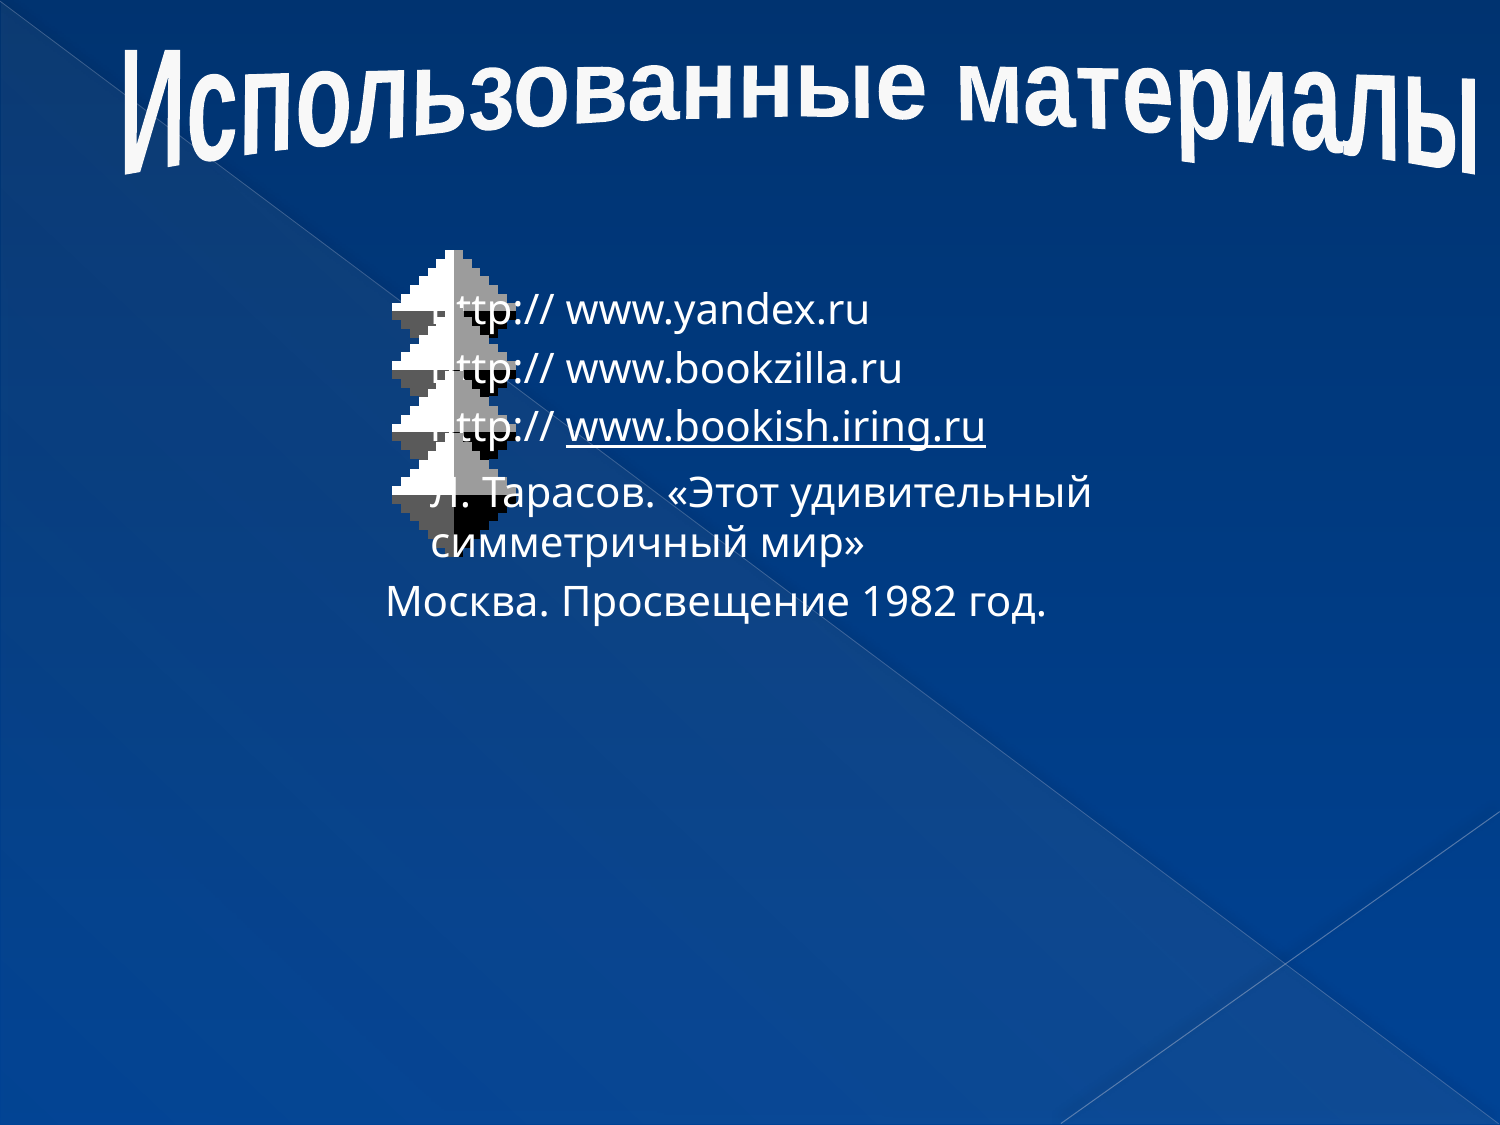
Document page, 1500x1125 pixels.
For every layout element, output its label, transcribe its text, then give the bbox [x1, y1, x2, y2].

list http:// www.yandex.ru http:// www.bookzilla.ru http:// www.bookish.iring.ru Л. Тарасов. «Этот удивительный симметричный мир» Москва. Просвещение 1982 год. [362, 275, 1125, 788]
picture [384, 242, 516, 557]
